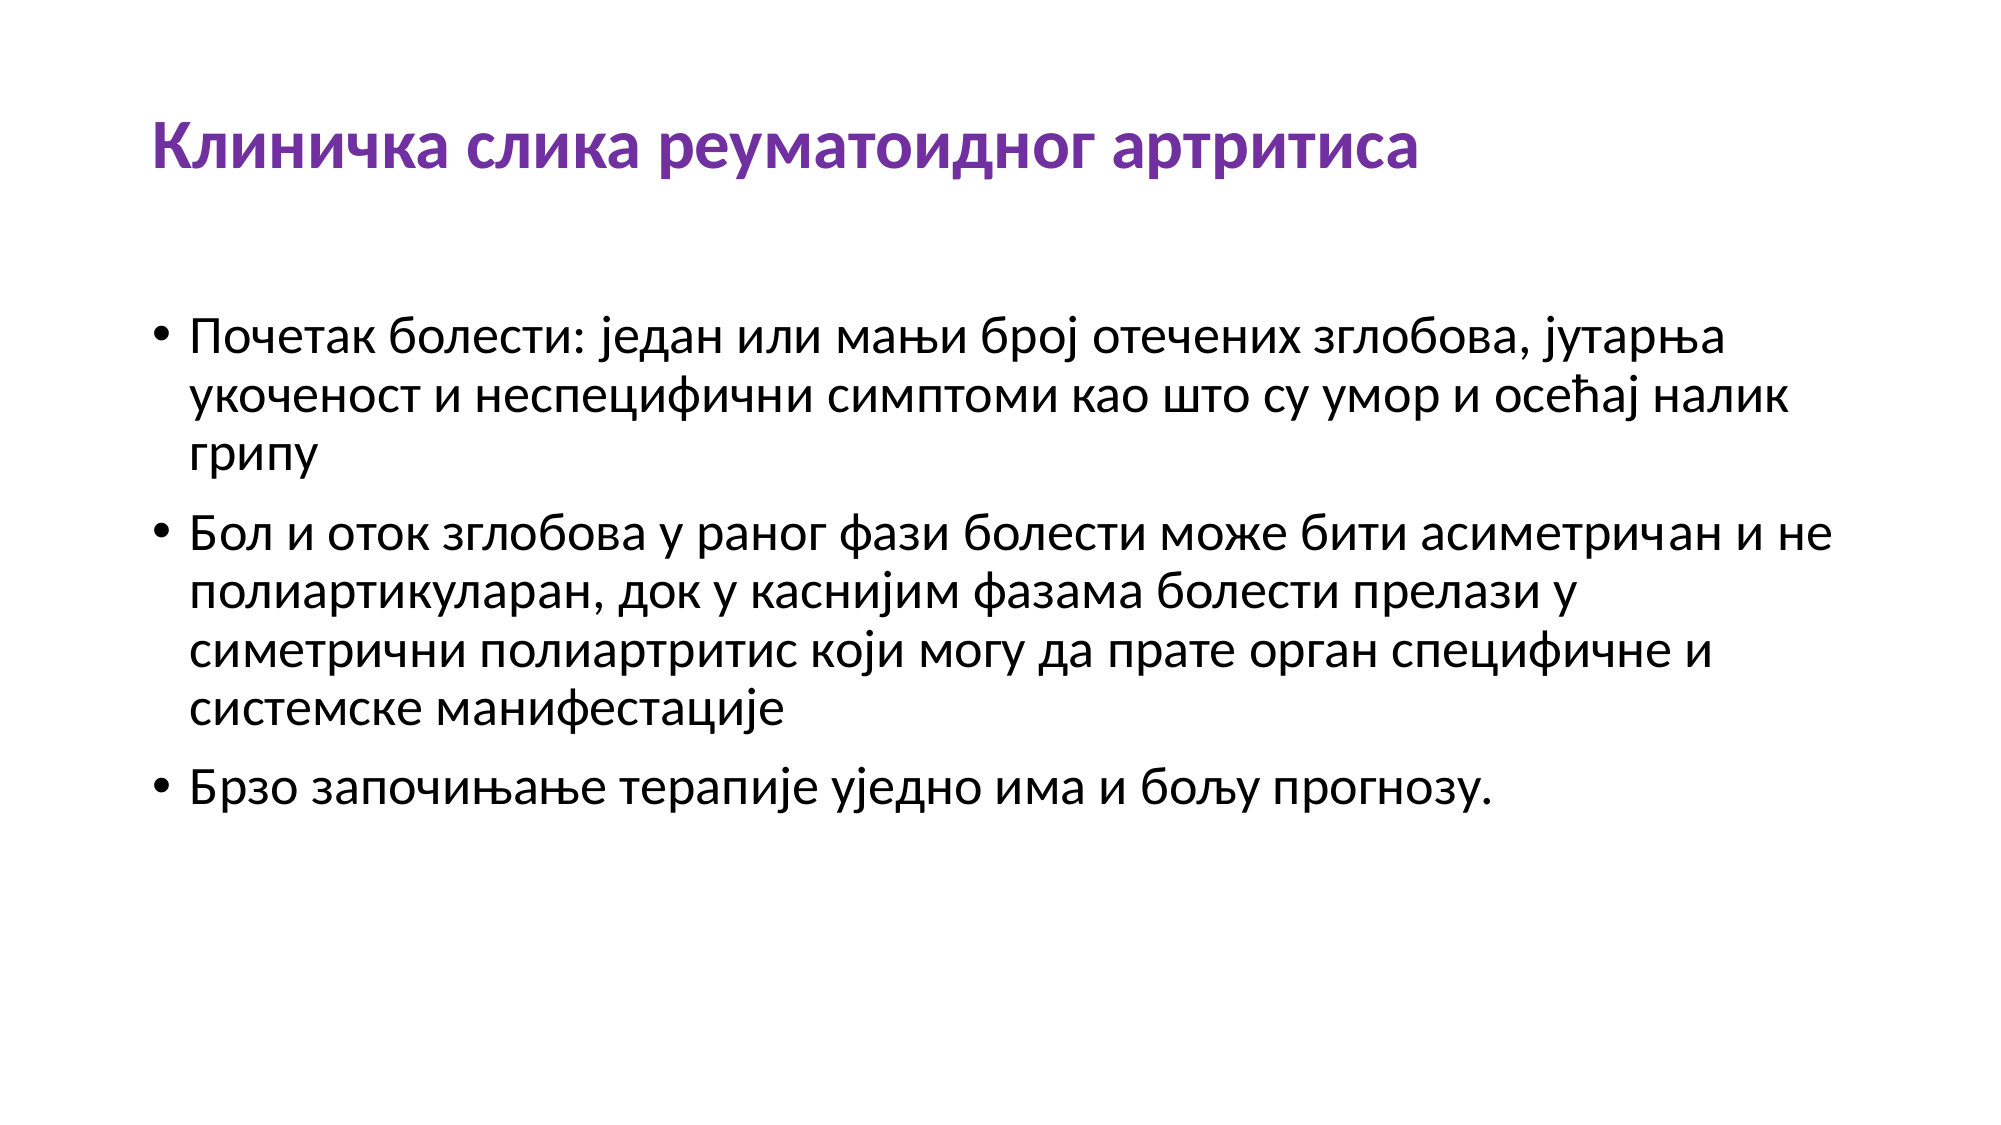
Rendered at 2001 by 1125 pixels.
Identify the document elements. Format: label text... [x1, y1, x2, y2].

list Почетак болести: један или мањи број отечених зглобова, јутарња укоченост и неспецифични симптоми као што су умор и осећај налик грипу Бол и оток зглобова у раног фази болести може бити асиметричан и не полиартикуларан, док у каснијим фазама болести прелази у симетрични полиартритис који могу да прате орган специфичне и системске манифестације Брзо започињање терапије уједно има и бољу прогнозу. [137, 299, 1863, 1014]
title Клиничка слика реуматоидног артритиса [137, 59, 1863, 232]
